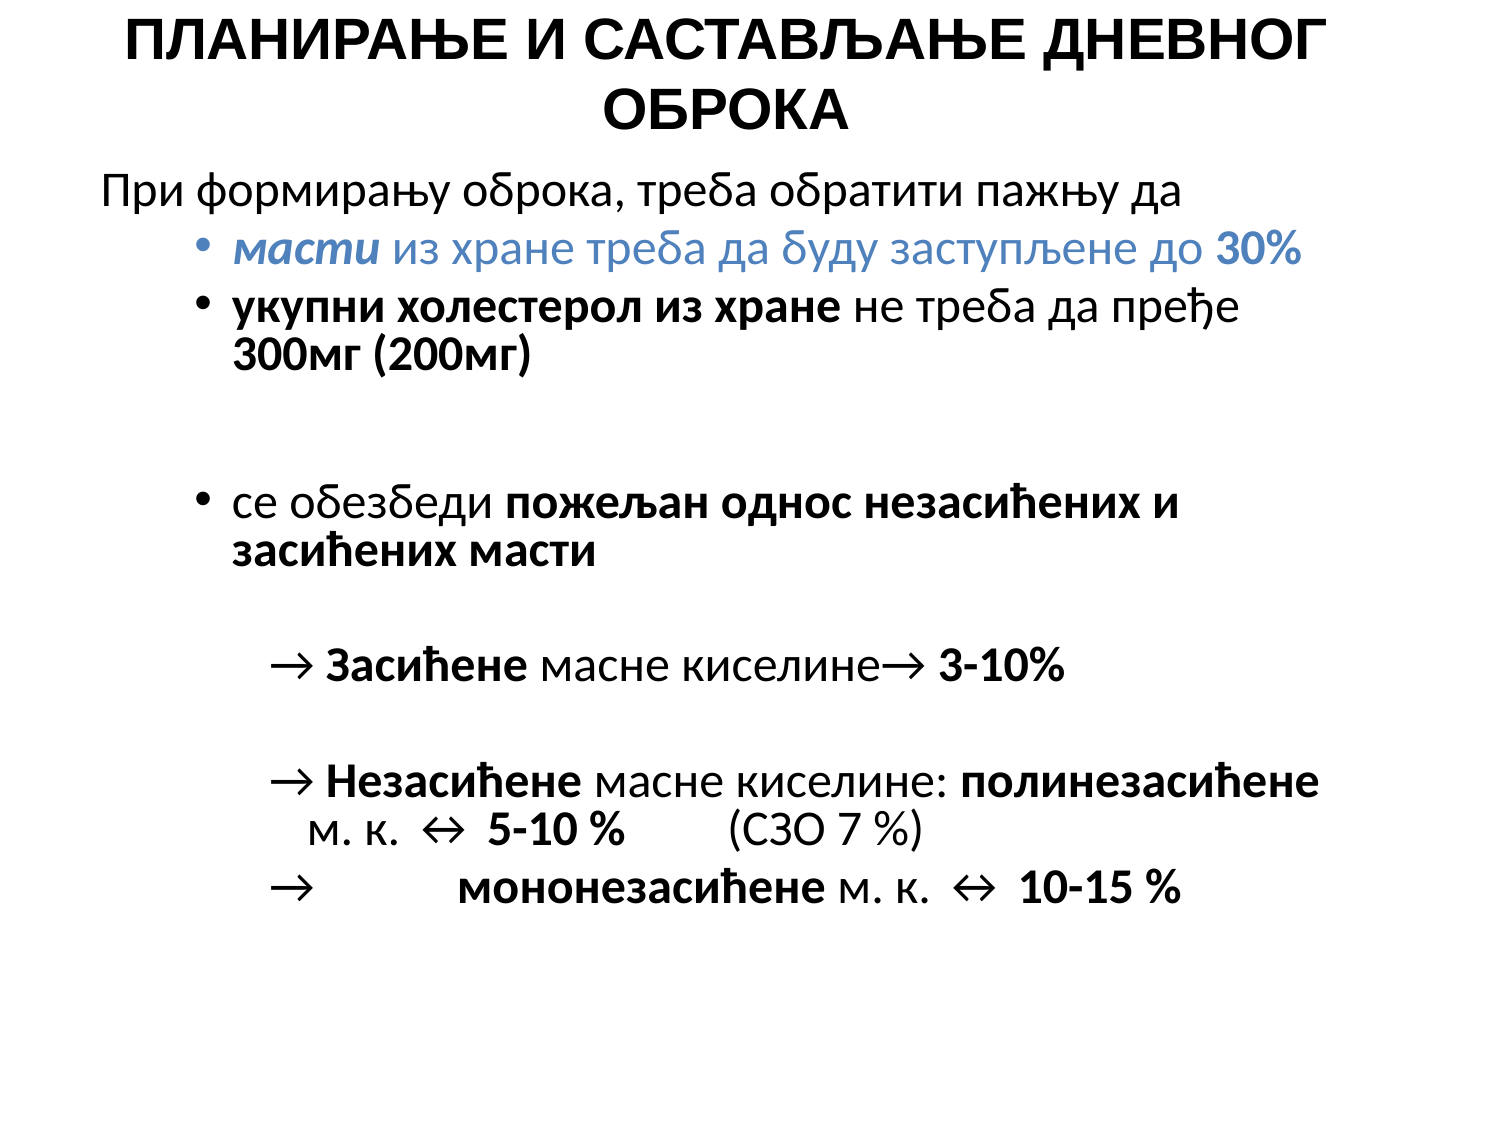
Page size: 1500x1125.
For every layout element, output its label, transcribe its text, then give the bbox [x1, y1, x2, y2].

title ПЛАНИРАЊЕ И САСТАВЉАЊЕ ДНЕВНОГ ОБРОКА [40, 52, 1412, 150]
list При формирању оброка, треба обратити пажњу да масти из хране треба да буду заступљене до 30% укупни холестерол из хране не треба да пређе 300мг (200мг) се обезбеди пожељан однос незасићених и засићених масти → Засићене масне киселине→ 3-10% → Незасићене масне киселине: полинезасићене м. к. ↔ 5-10 % (СЗО 7 %) → мононезасићене м. к. ↔ 10-15 % [29, 160, 1365, 906]
